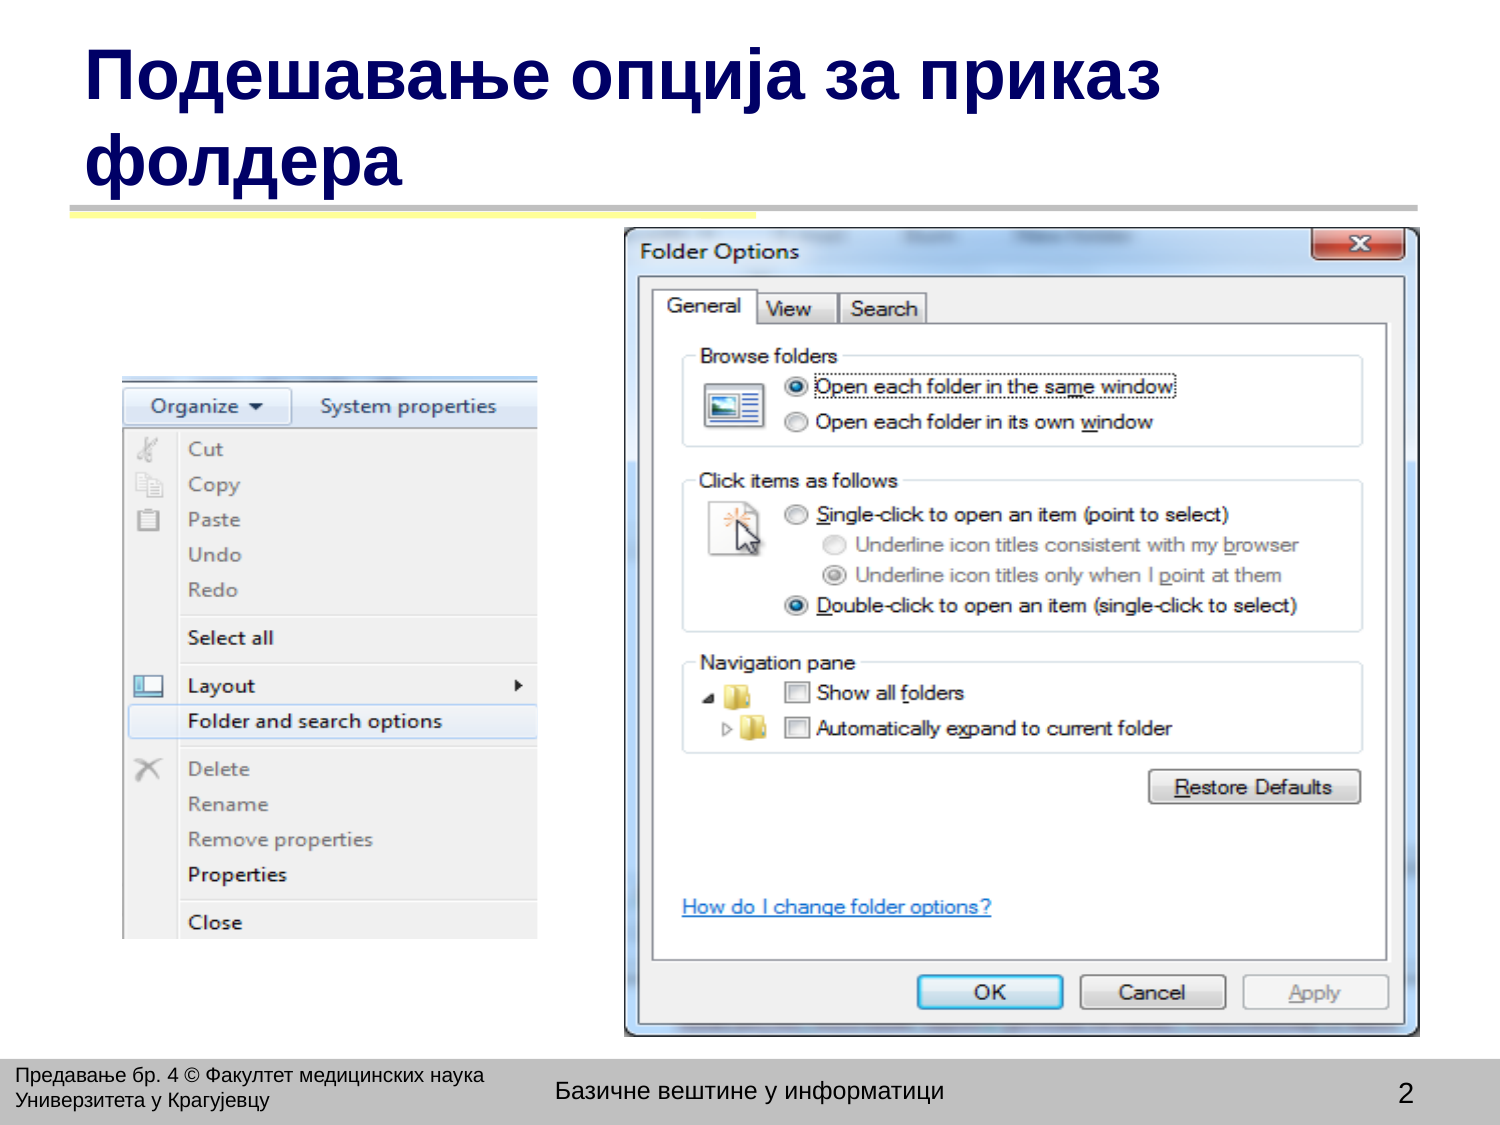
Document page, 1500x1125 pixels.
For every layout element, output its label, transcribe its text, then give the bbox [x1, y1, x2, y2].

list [624, 227, 1420, 1037]
slide_number 2 [1079, 1066, 1430, 1125]
picture [121, 376, 538, 940]
slide_number Предавање бр. 4 © Факултет медицинских наука Универзитета у Крагујевцу [0, 1053, 617, 1108]
footer Базичне вештине у информатици [512, 1066, 988, 1125]
title Подешавање опција за приказ фолдера [69, 19, 1426, 208]
